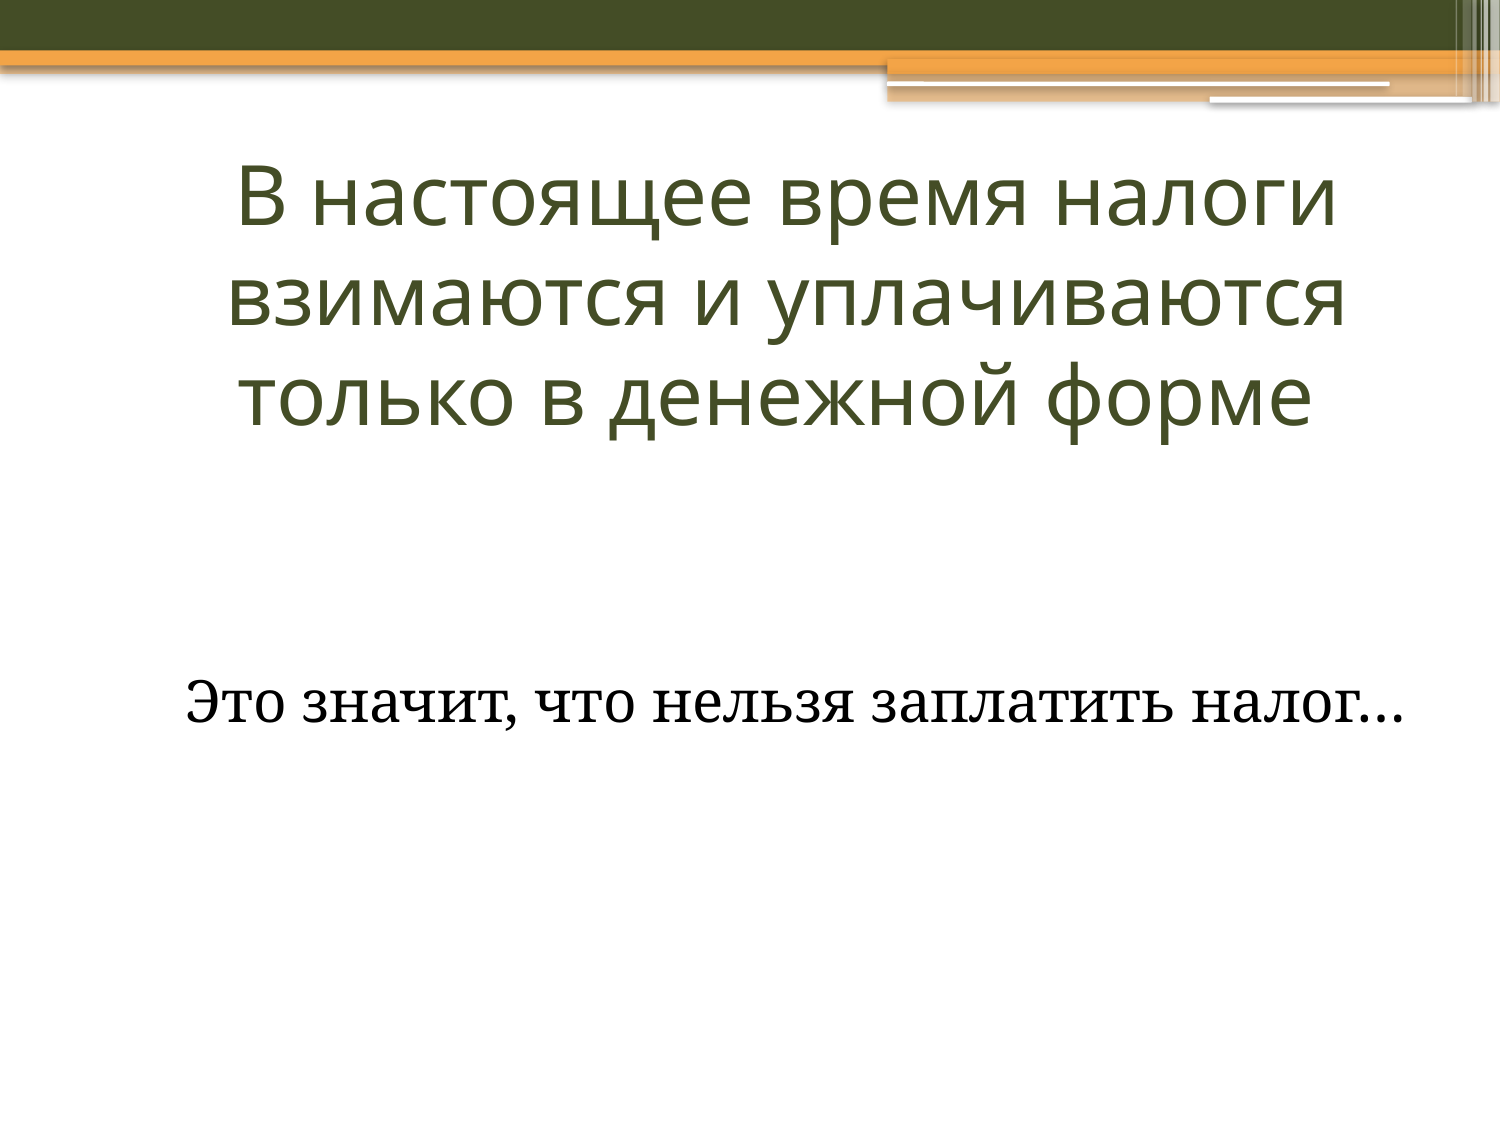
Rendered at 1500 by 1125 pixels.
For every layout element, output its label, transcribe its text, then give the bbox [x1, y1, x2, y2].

list Это значит, что нельзя заплатить налог… [150, 656, 1425, 988]
title В настоящее время налоги взимаются и уплачиваются только в денежной форме [150, 45, 1425, 539]
